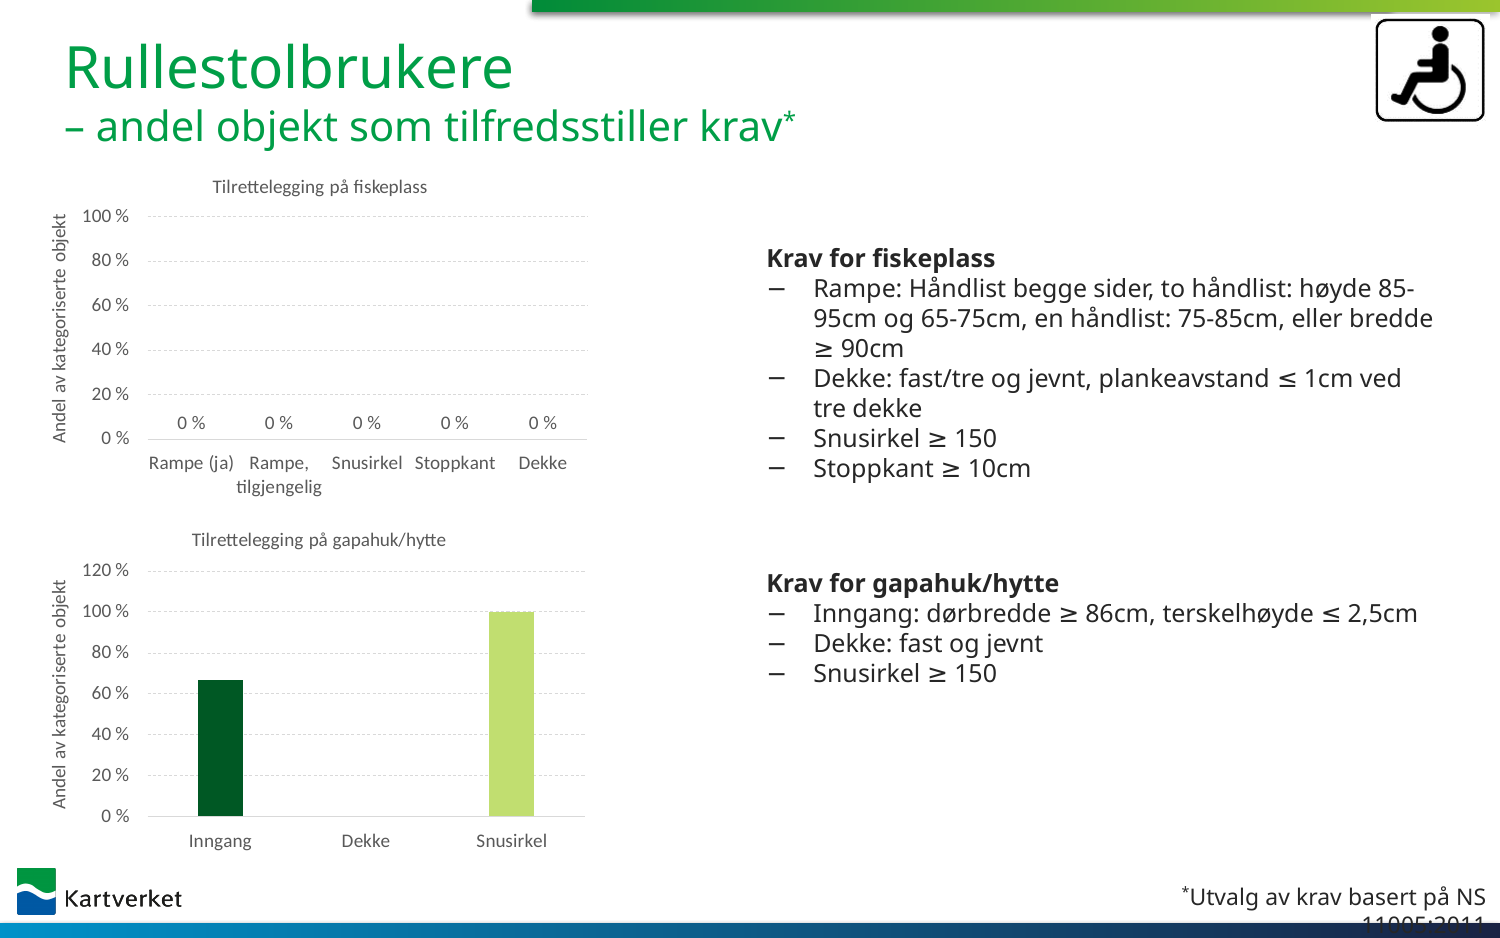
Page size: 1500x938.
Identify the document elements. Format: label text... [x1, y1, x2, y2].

picture [41, 166, 598, 505]
picture [1371, 13, 1491, 127]
text_box Krav for gapahuk/hytte Inngang: dørbredde ≥ 86cm, terskelhøyde ≤ 2,5cm Dekke: fast og jevnt Snusirkel ≥ 150 [751, 560, 1452, 695]
text_box Krav for fiskeplass Rampe: Håndlist begge sider, to håndlist: høyde 85-95cm og 65-75cm, en håndlist: 75-85cm, eller bredde ≥ 90cm Dekke: fast/tre og jevnt, plankeavstand ≤ 1cm ved tre dekke Snusirkel ≥ 150 Stoppkant ≥ 10cm [751, 235, 1452, 490]
picture [41, 520, 596, 859]
text_box Rullestolbrukere – andel objekt som tilfredsstiller krav* [49, 29, 1431, 158]
text_box *Utvalg av krav basert på NS 11005:2011 [1068, 873, 1500, 938]
